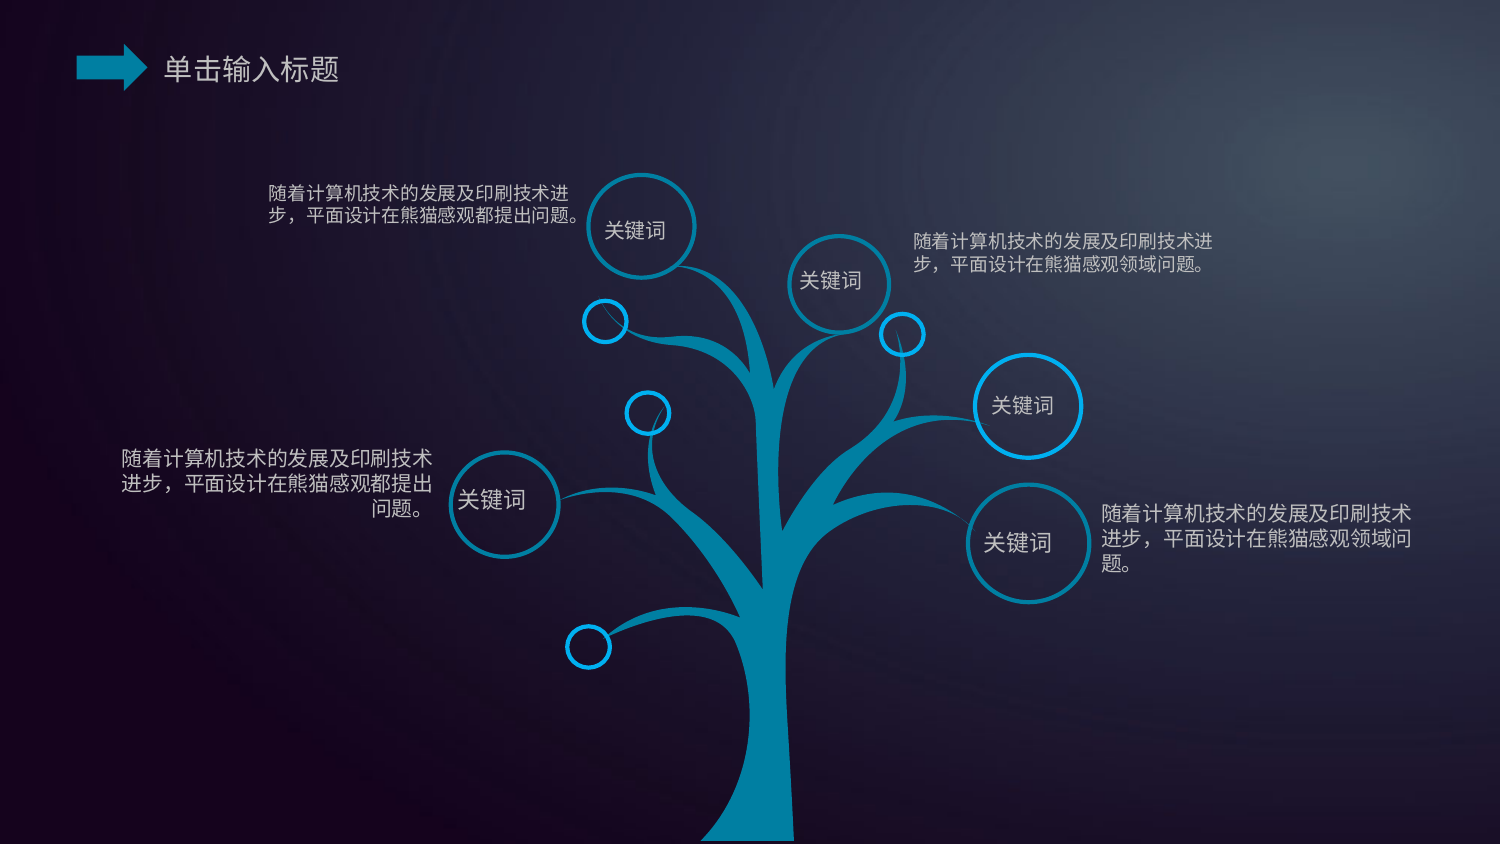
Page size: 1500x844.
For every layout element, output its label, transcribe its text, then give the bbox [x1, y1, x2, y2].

text_box 随着计算机技术的发展及印刷技术进步，平面设计在熊猫感观领域问题。 [893, 219, 1251, 285]
text_box [582, 298, 629, 345]
text_box [879, 311, 926, 358]
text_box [783, 235, 890, 333]
text_box [563, 269, 969, 841]
picture [0, 0, 1500, 844]
text_box 随着计算机技术的发展及印刷技术进步，平面设计在熊猫感观都提出问题。 [231, 171, 589, 237]
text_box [974, 354, 1082, 458]
text_box 随着计算机技术的发展及印刷技术进步，平面设计在熊猫感观都提出问题。 [96, 435, 454, 531]
text_box [624, 390, 672, 436]
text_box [967, 484, 1090, 603]
text_box 随着计算机技术的发展及印刷技术进步，平面设计在熊猫感观领域问题。 [1094, 490, 1439, 586]
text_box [588, 174, 695, 278]
text_box [565, 624, 612, 670]
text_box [442, 452, 559, 558]
